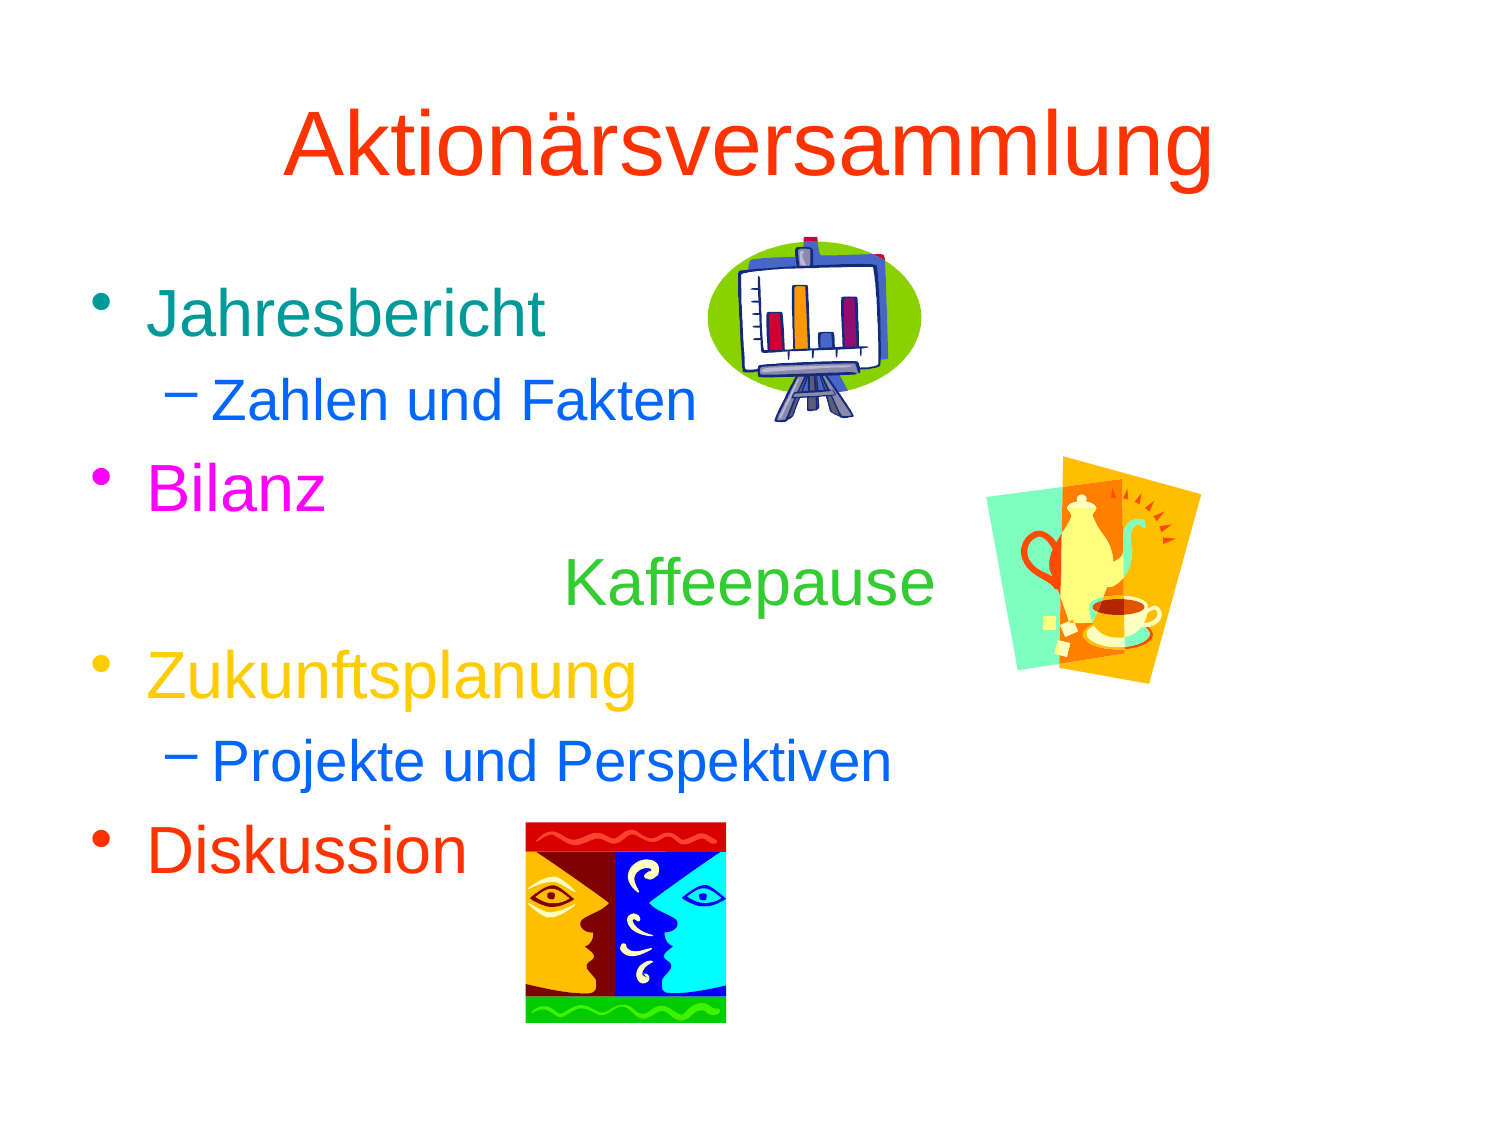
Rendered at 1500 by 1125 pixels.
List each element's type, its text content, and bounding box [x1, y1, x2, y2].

picture [525, 822, 727, 1024]
list Jahresbericht Zahlen und Fakten Bilanz Kaffeepause Zukunftsplanung Projekte und Perspektiven Diskussion [74, 262, 1426, 1006]
title Aktionärsversammlung [74, 44, 1426, 233]
picture [985, 455, 1202, 685]
picture [702, 231, 927, 428]
